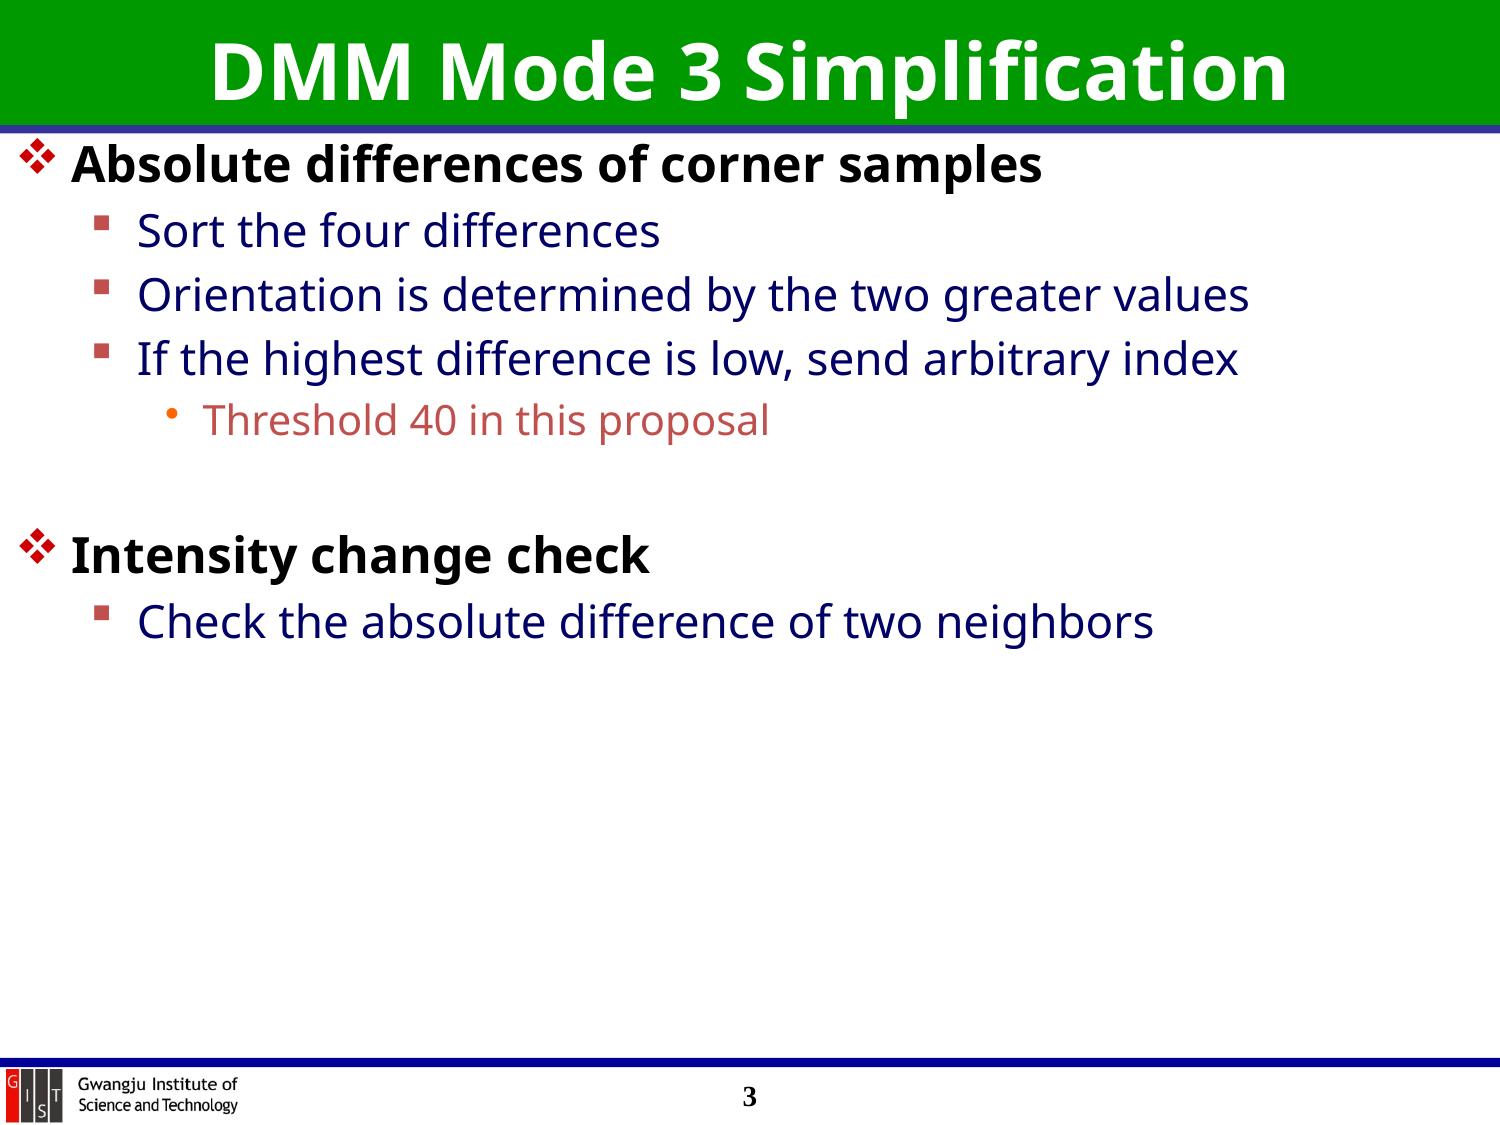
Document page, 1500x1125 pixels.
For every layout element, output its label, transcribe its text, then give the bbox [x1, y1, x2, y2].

slide_number 3 [575, 1065, 925, 1125]
picture [6, 1069, 238, 1123]
title DMM Mode 3 Simplification [0, 12, 1500, 123]
list Absolute differences of corner samples Sort the four differences Orientation is determined by the two greater values If the highest difference is low, send arbitrary index Threshold 40 in this proposal Intensity change check Check the absolute difference of two neighbors [0, 123, 1500, 1039]
